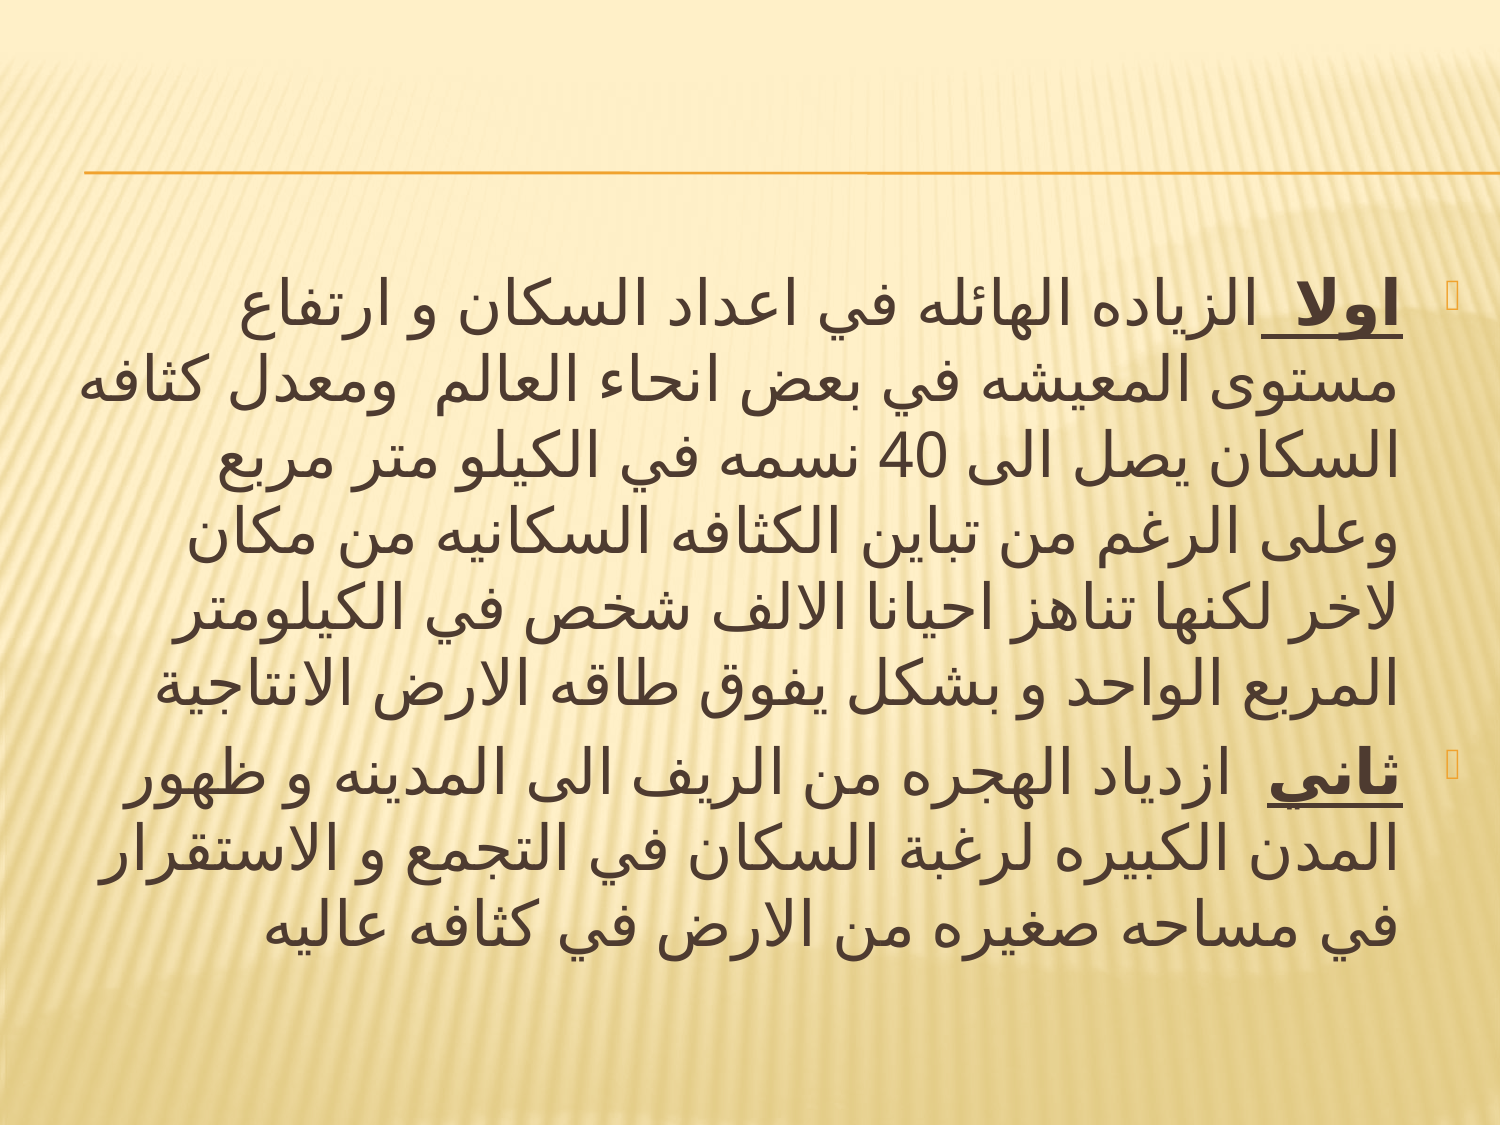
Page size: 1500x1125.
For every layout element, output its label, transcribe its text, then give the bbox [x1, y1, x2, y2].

list اولا الزياده الهائله في اعداد السكان و ارتفاع مستوى المعيشه في بعض انحاء العالم ومعدل كثافه السكان يصل الى 40 نسمه في الكيلو متر مربع وعلى الرغم من تباين الكثافه السكانيه من مكان لاخر لكنها تناهز احيانا الالف شخص في الكيلومتر المربع الواحد و بشكل يفوق طاقه الارض الانتاجية ثاني ازدياد الهجره من الريف الى المدينه و ظهور المدن الكبيره لرغبة السكان في التجمع و الاستقرار في مساحه صغيره من الارض في كثافه عاليه [50, 254, 1475, 998]
